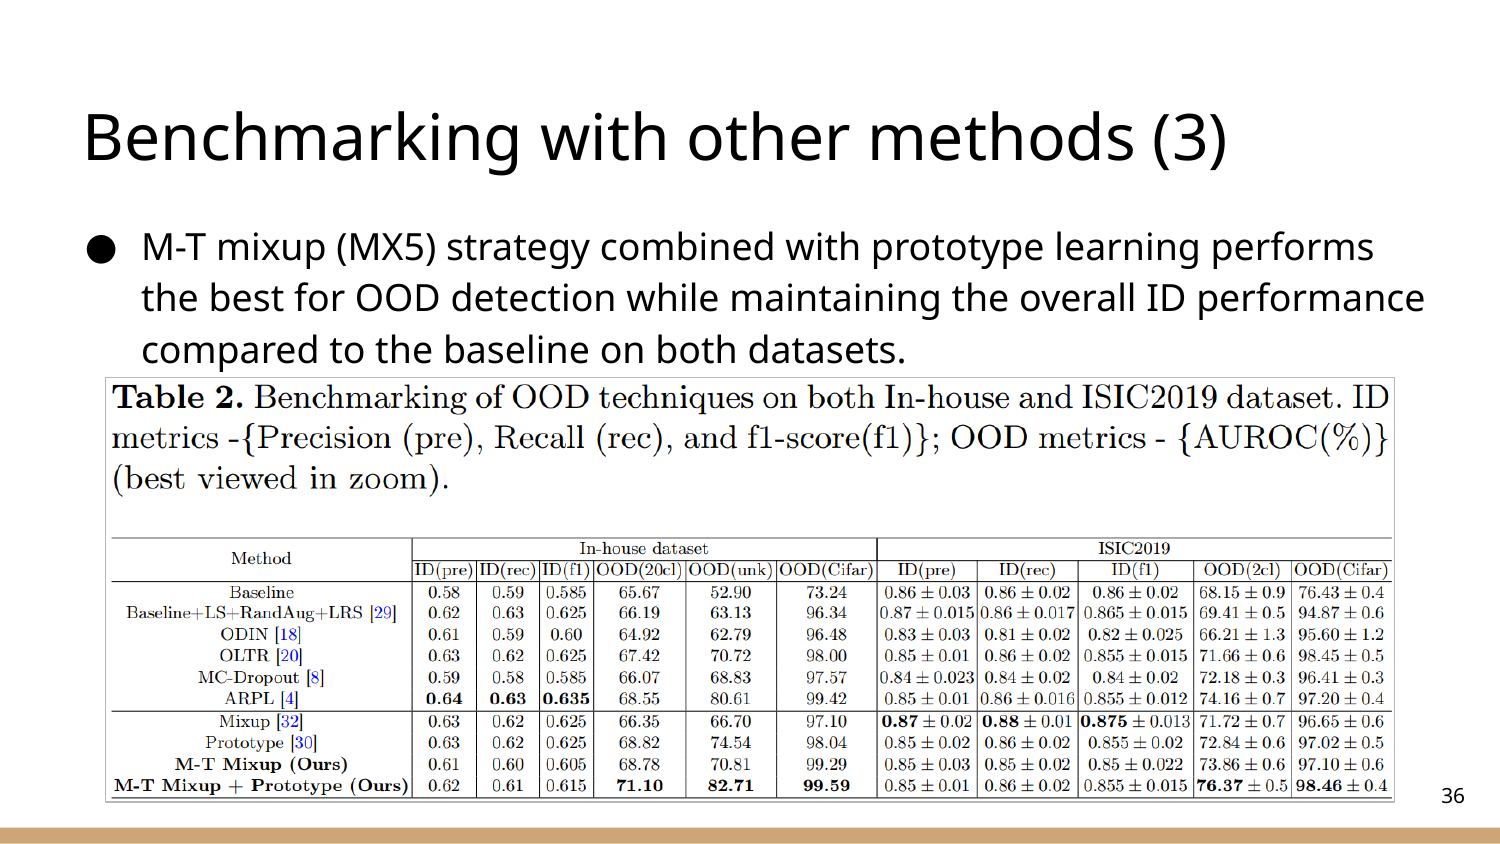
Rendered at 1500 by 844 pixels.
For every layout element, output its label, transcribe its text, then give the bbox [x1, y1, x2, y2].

slide_number ‹#› [1389, 764, 1480, 830]
list M-T mixup (MX5) strategy combined with prototype learning performs the best for OOD detection while maintaining the overall ID performance compared to the baseline on both datasets. [51, 200, 1449, 752]
title Benchmarking with other methods (3) [51, 51, 1449, 189]
picture [106, 378, 1394, 802]
